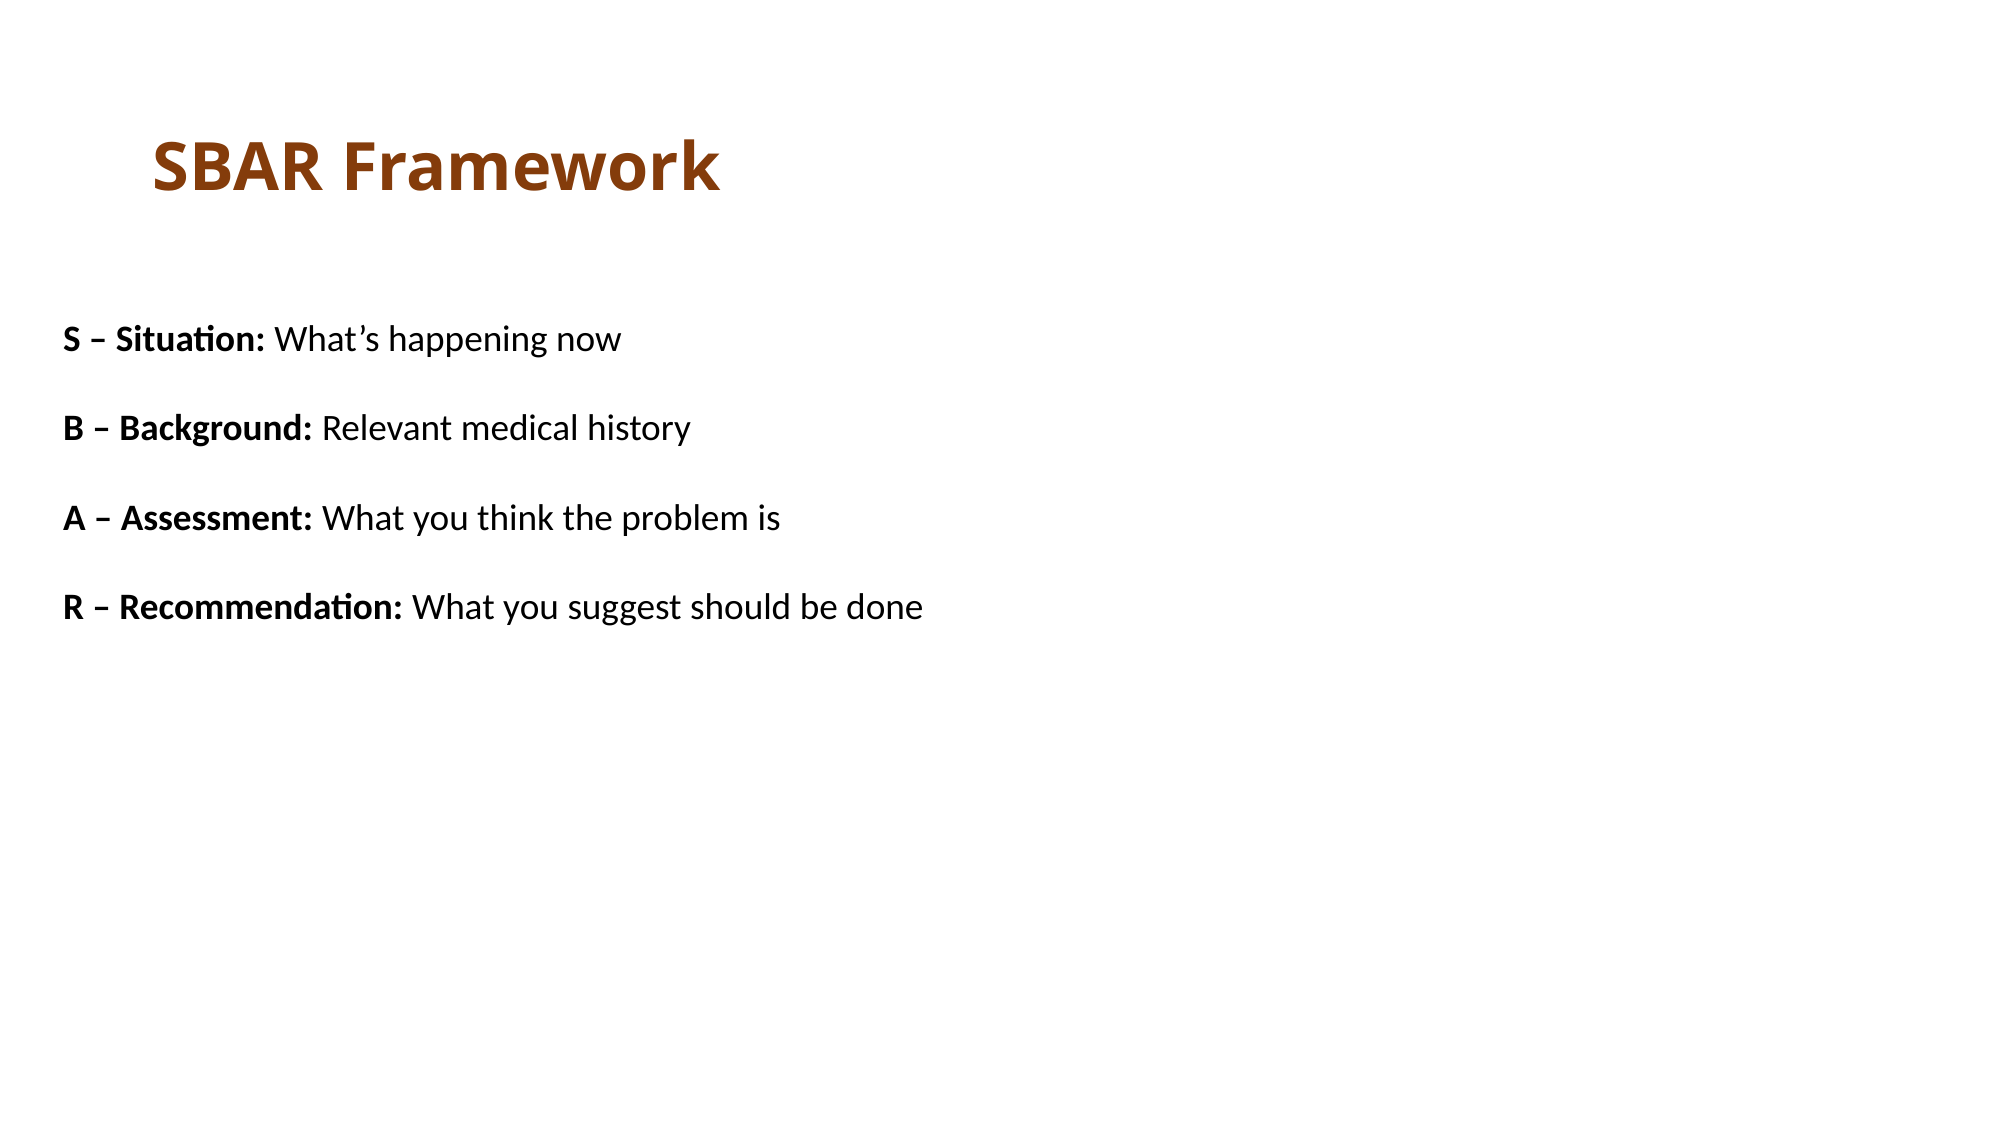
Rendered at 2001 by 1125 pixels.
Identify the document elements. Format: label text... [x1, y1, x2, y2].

title SBAR Framework [137, 59, 1863, 278]
list S – Situation: What’s happening now B – Background: Relevant medical history A – Assessment: What you think the problem is R – Recommendation: What you suggest should be done [48, 261, 1465, 638]
